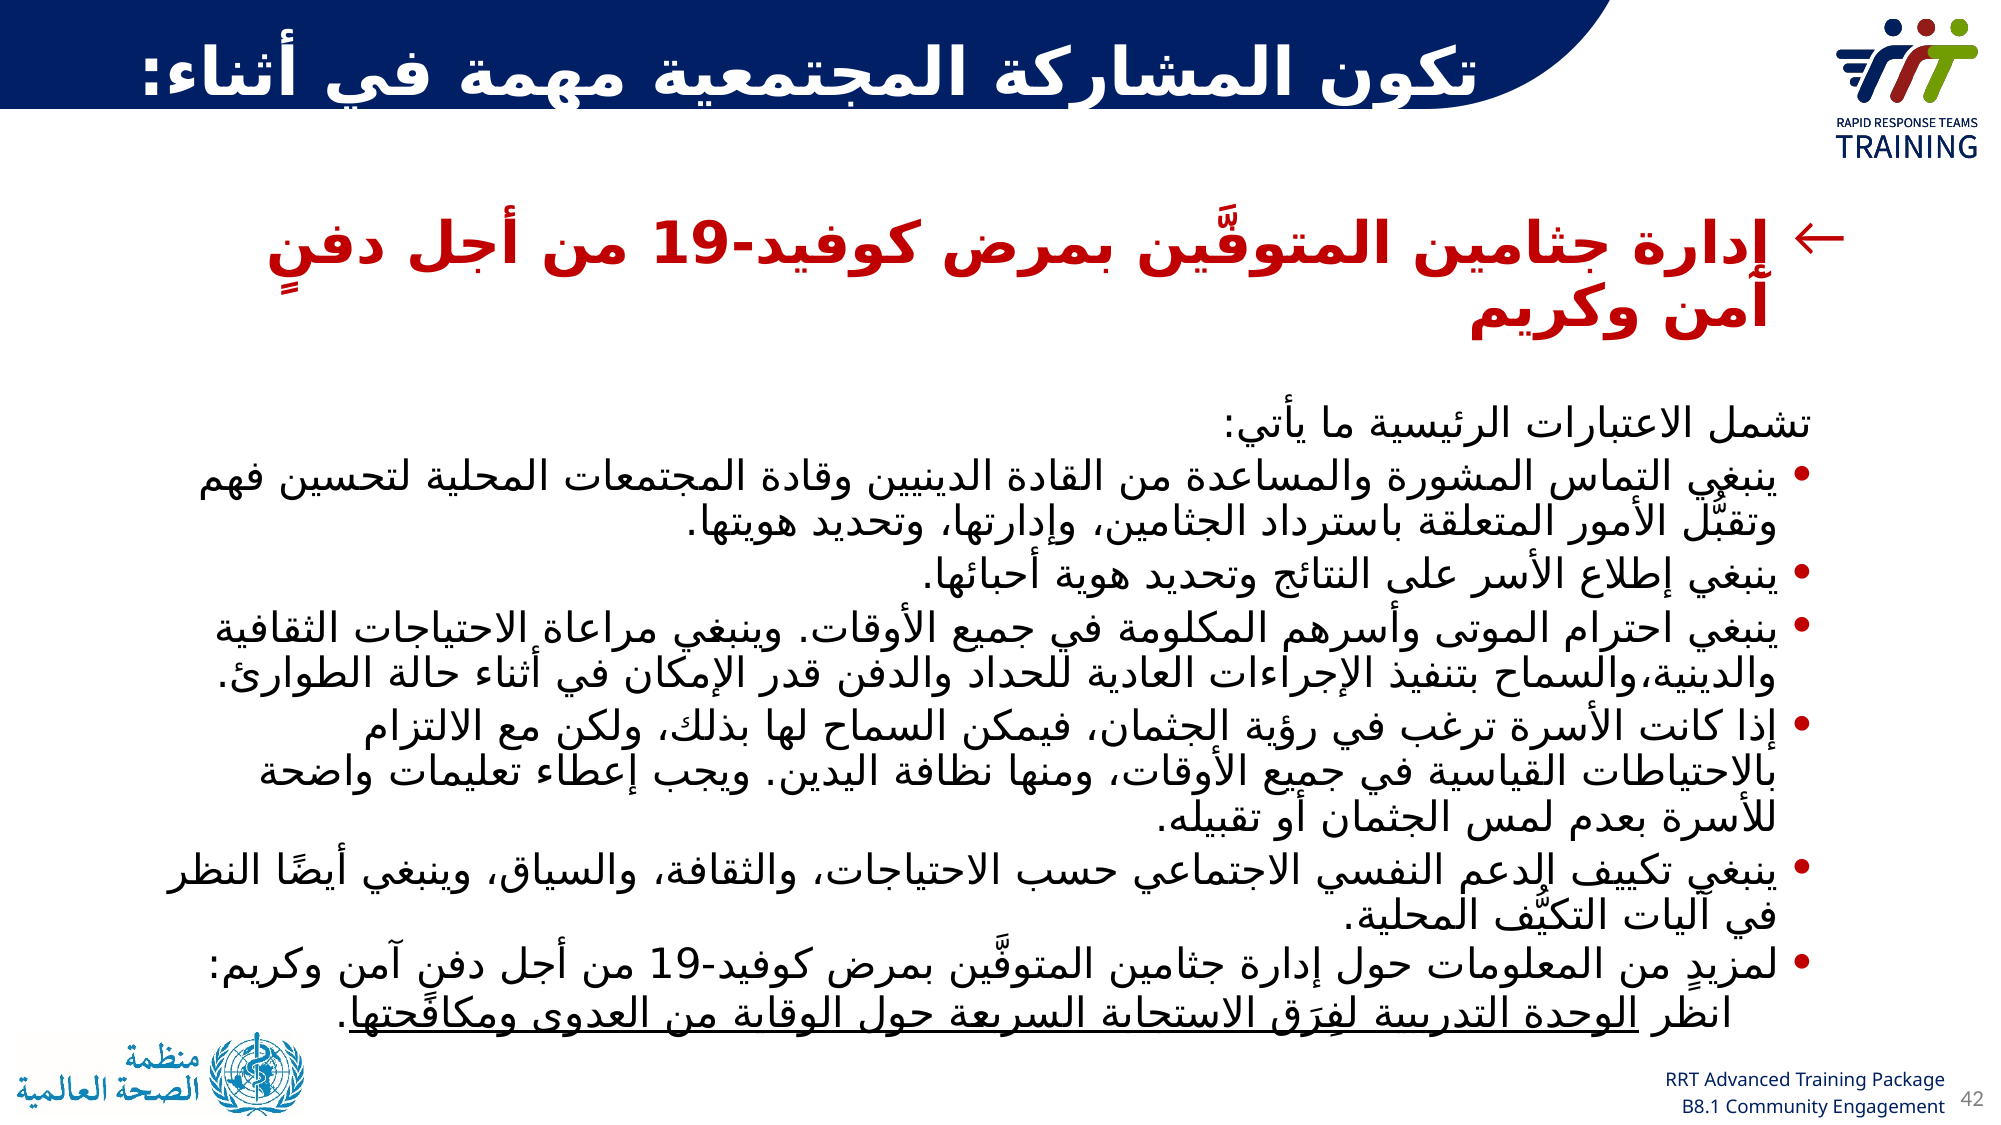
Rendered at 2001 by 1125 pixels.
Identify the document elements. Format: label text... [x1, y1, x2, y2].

picture [0, 0, 1636, 109]
picture [1835, 19, 1978, 167]
list إدارة جثامين المتوفَّين بمرض كوفيد-19 من أجل دفنٍ آمن وكريم تشمل الاعتبارات الرئيسية ما يأتي: ينبغي التماس المشورة والمساعدة من القادة الدينيين وقادة المجتمعات المحلية لتحسين فهم وتقبُّل الأمور المتعلقة باسترداد الجثامين، وإدارتها، وتحديد هويتها. ينبغي إطلاع الأسر على النتائج وتحديد هوية أحبائها. ينبغي احترام الموتى وأسرهم المكلومة في جميع الأوقات. وينبغي مراعاة الاحتياجات الثقافية والدينية،والسماح بتنفيذ الإجراءات العادية للحداد والدفن قدر الإمكان في أثناء حالة الطوارئ. إذا كانت الأسرة ترغب في رؤية الجثمان، فيمكن السماح لها بذلك، ولكن مع الالتزام بالاحتياطات القياسية في جميع الأوقات، ومنها نظافة اليدين. ويجب إعطاء تعليمات واضحة للأسرة بعدم لمس الجثمان أو تقبيله. ينبغي تكييف الدعم النفسي الاجتماعي حسب الاحتياجات، والثقافة، والسياق، وينبغي أيضًا النظر في آليات التكيُّف المحلية. لمزيدٍ من المعلومات حول إدارة جثامين المتوفَّين بمرض كوفيد-19 من أجل دفنٍ آمن وكريم: انظر الوحدة التدريبية لفِرَق الاستجابة السريعة حول الوقاية من العدوى ومكافحتها. [146, 205, 1854, 1078]
text_box تكون المشاركة المجتمعية مهمة في أثناء: [22, 20, 1490, 127]
picture [17, 1032, 304, 1116]
